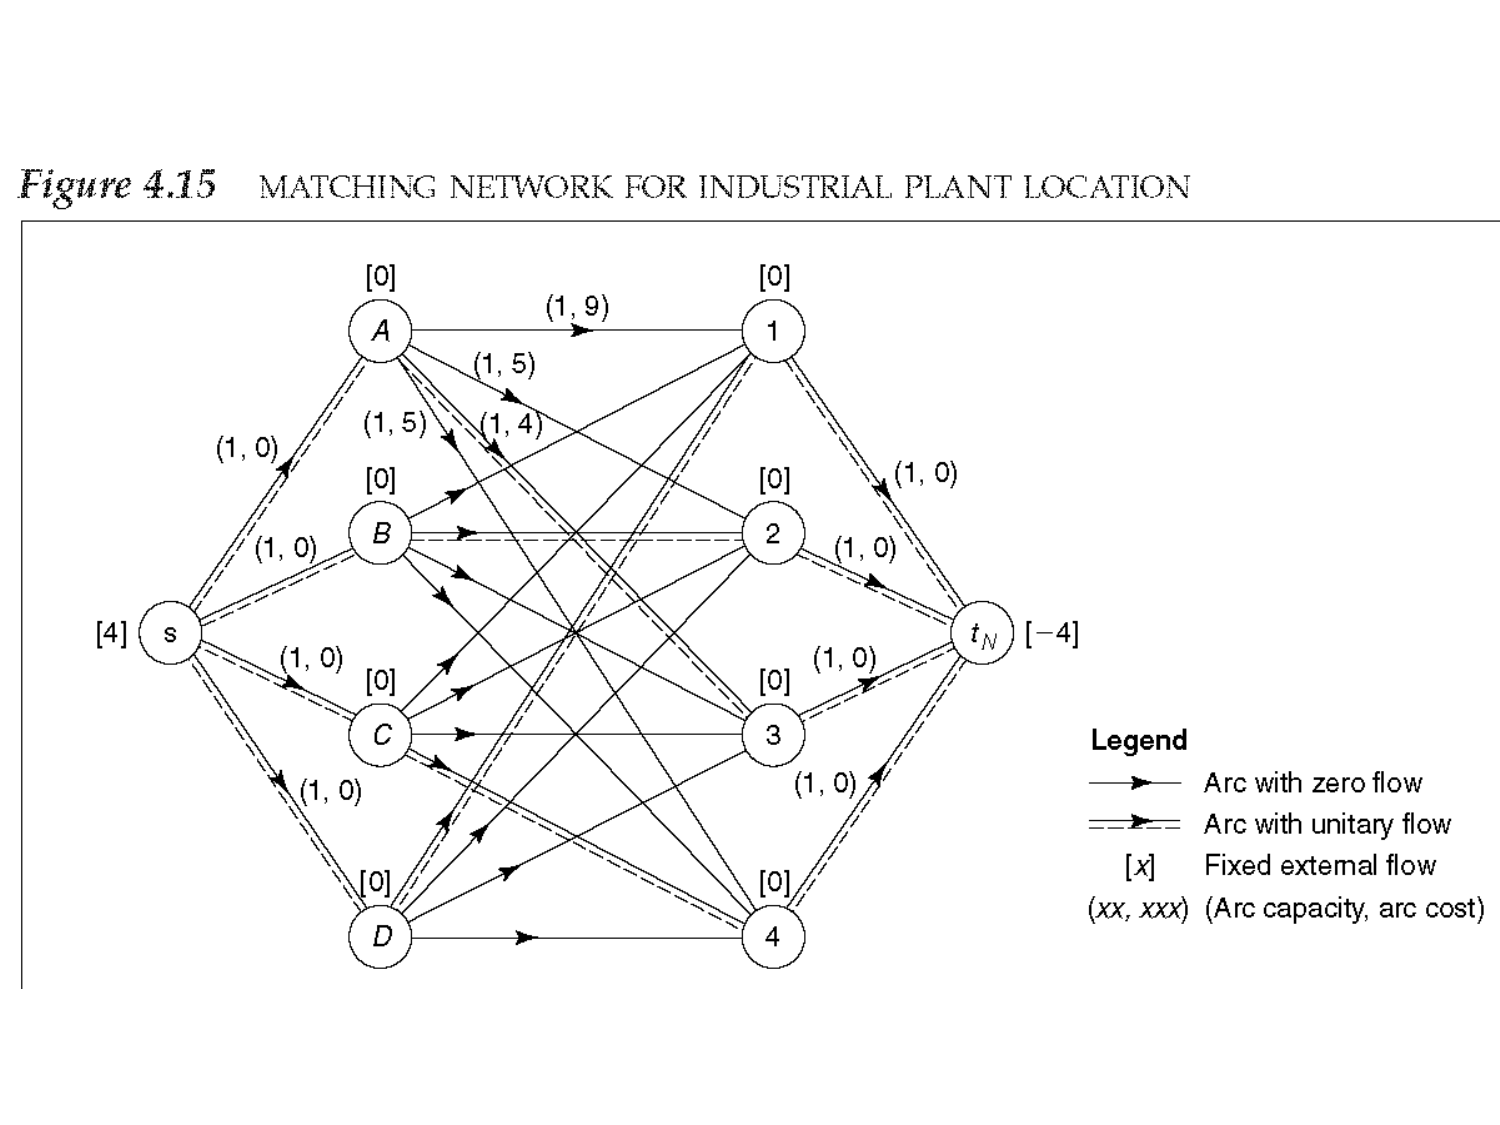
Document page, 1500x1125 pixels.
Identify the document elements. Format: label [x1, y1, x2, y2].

picture [0, 143, 1500, 989]
